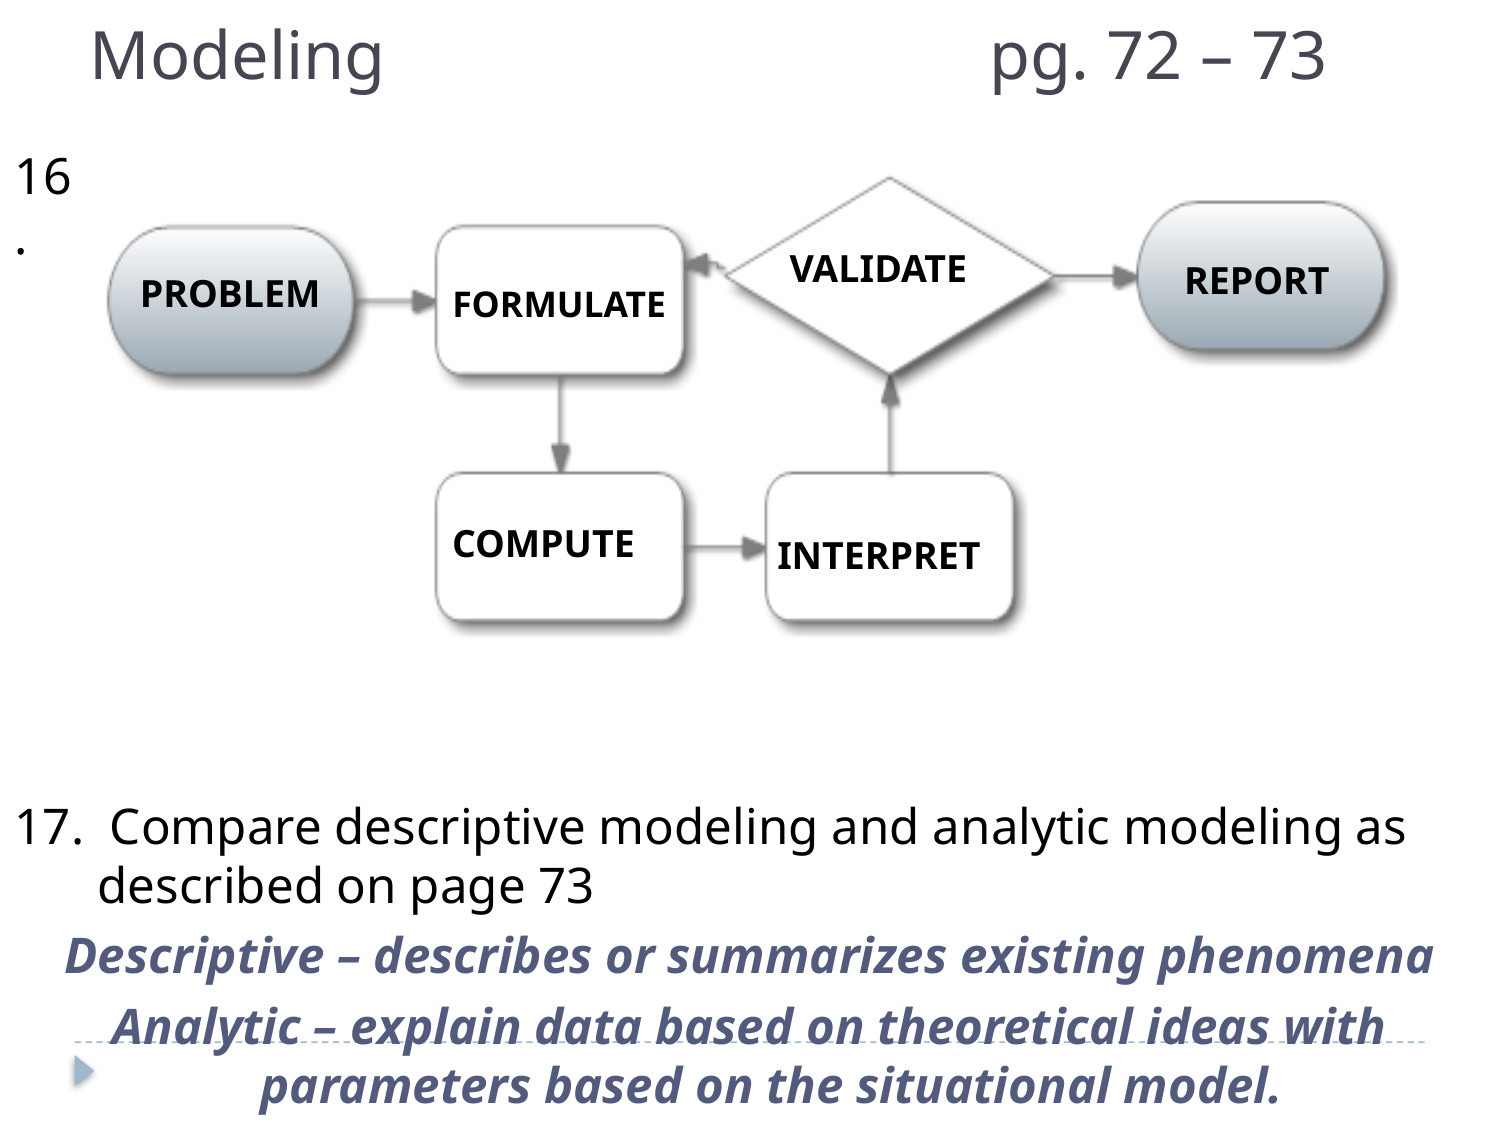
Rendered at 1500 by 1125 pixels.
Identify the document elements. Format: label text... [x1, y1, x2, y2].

text_box 16. [0, 137, 100, 273]
picture [74, 162, 1428, 701]
title Modeling pg. 72 – 73 [75, 0, 1425, 100]
list 17. Compare descriptive modeling and analytic modeling as described on page 73 Descriptive – describes or summarizes existing phenomena Analytic – explain data based on theoretical ideas with parameters based on the situational model. [0, 787, 1500, 1125]
